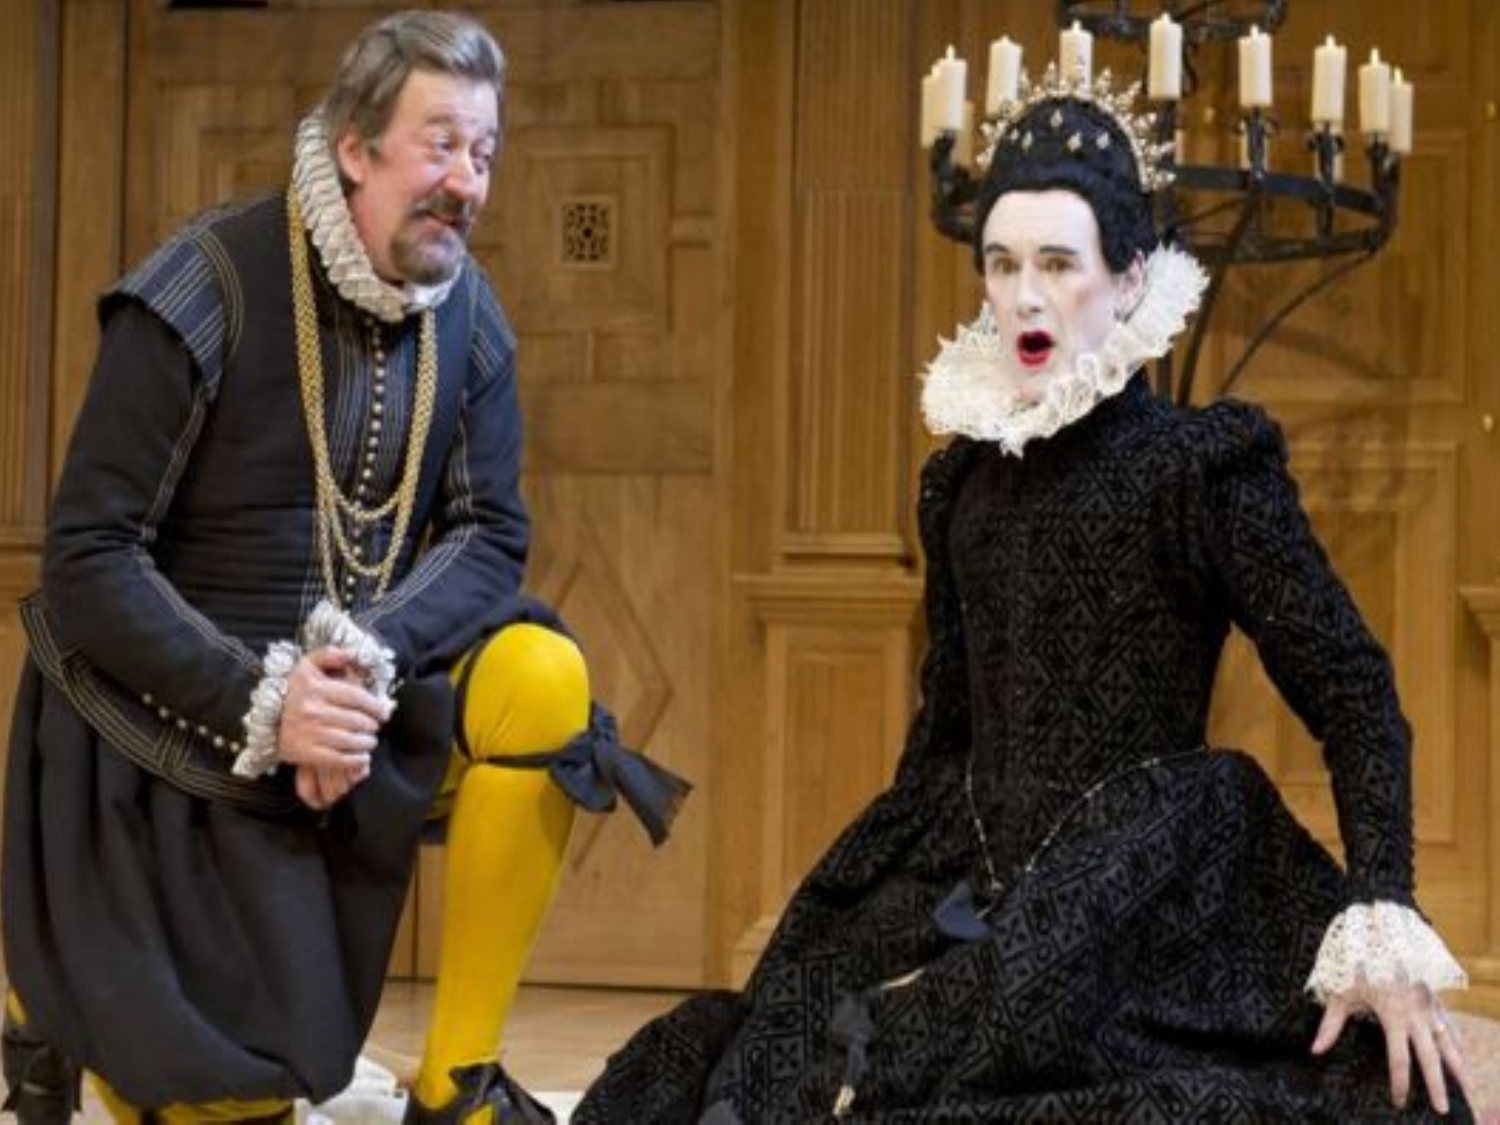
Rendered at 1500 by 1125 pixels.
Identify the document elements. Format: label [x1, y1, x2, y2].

list [0, 0, 1500, 1125]
